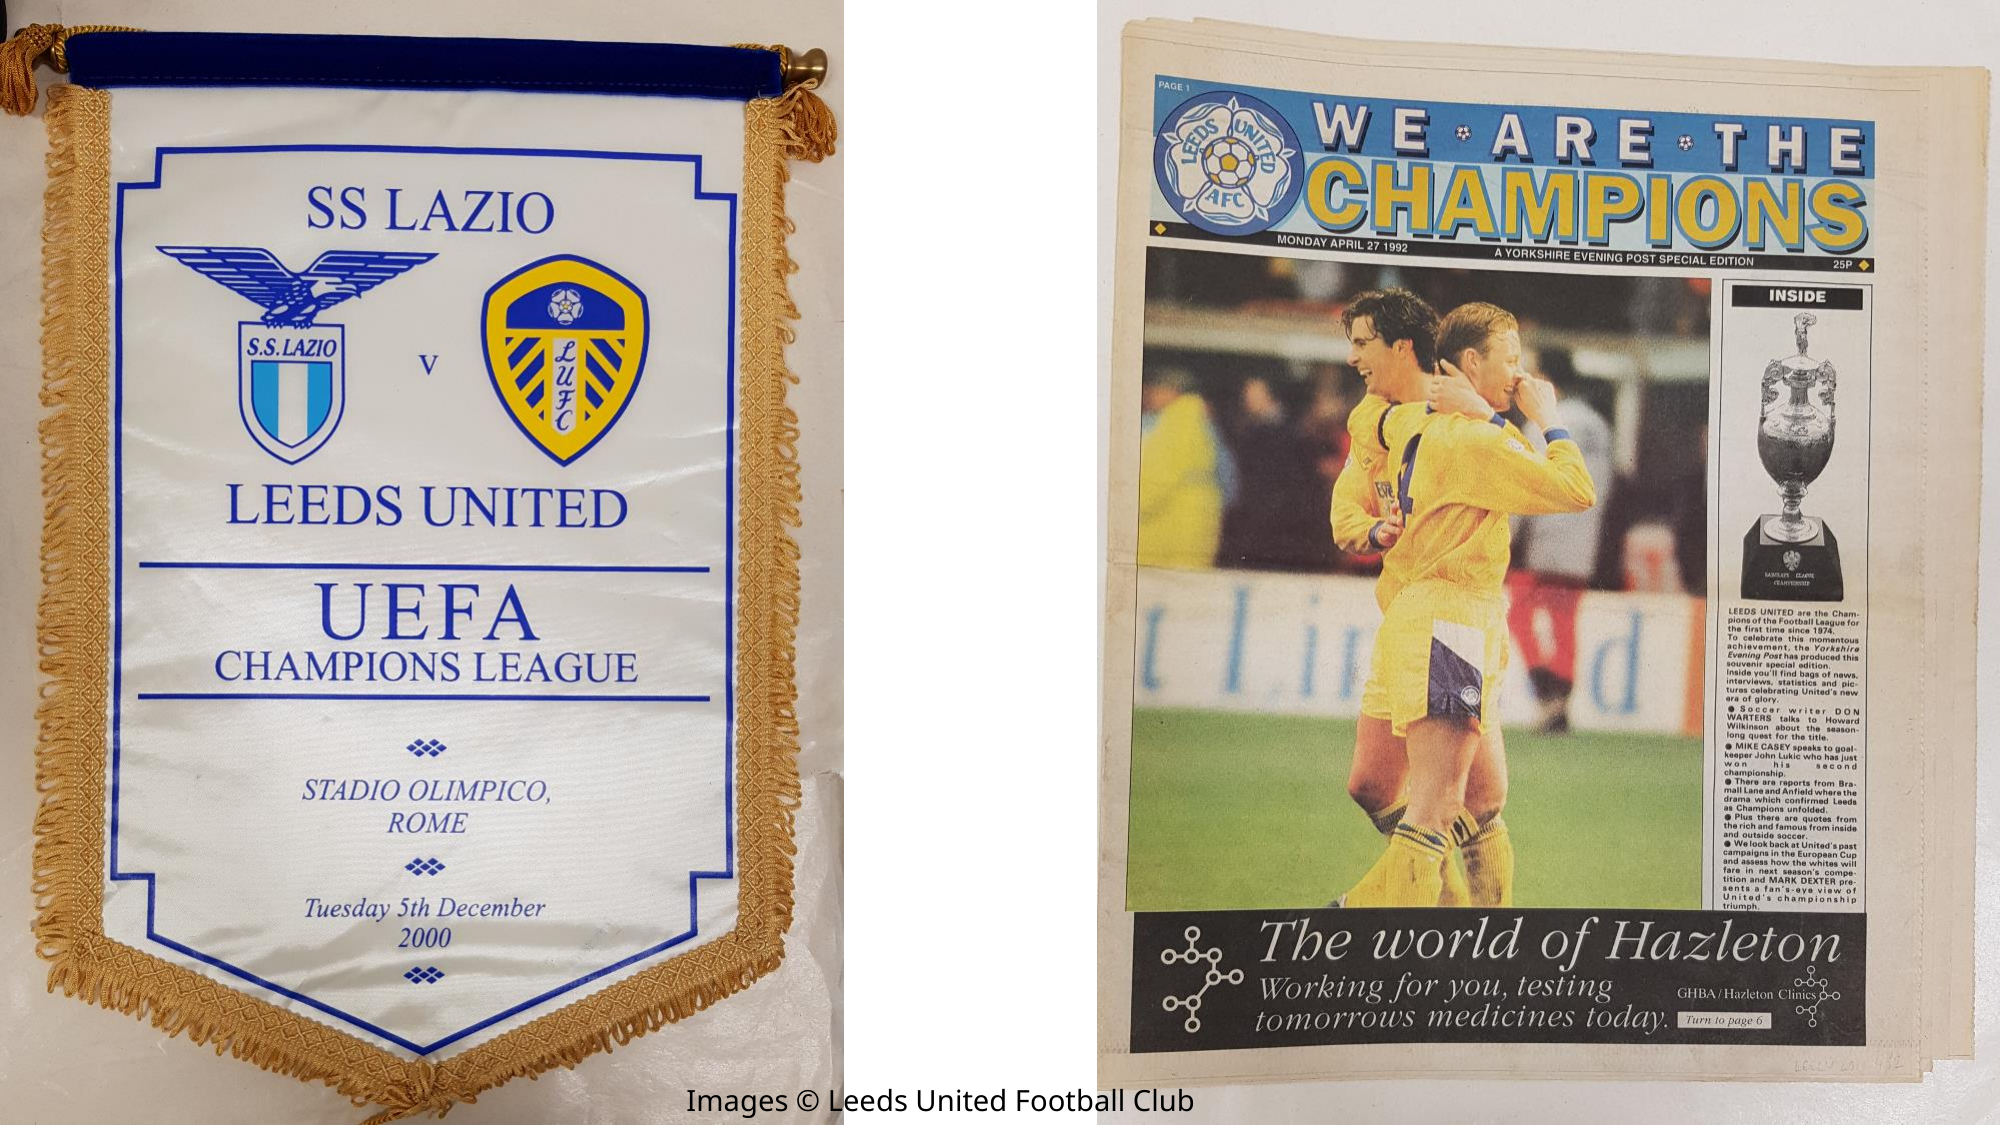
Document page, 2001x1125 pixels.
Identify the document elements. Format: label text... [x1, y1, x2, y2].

picture [1097, 0, 2000, 1125]
picture [0, 0, 844, 1125]
text_box Images © Leeds United Football Club [844, 1074, 1097, 1125]
